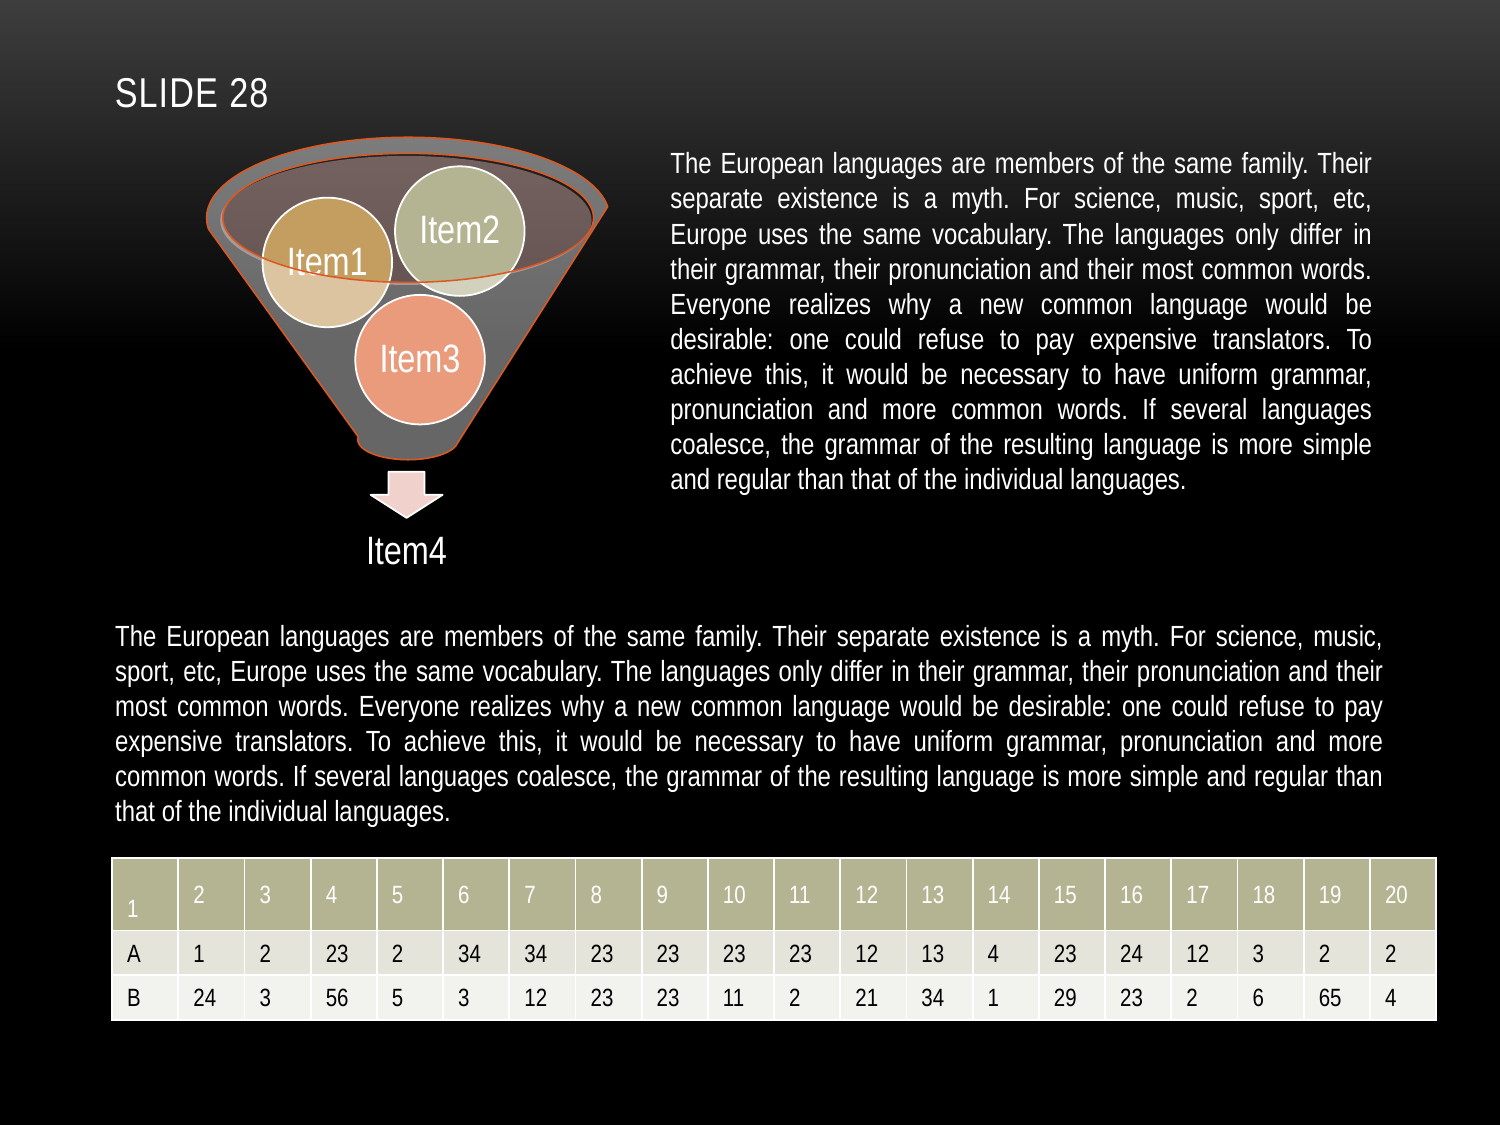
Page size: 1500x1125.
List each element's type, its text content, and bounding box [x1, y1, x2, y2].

table_cell 4 [1371, 976, 1435, 1019]
table_header 16 [1106, 859, 1170, 930]
text_box The European languages are members of the same family. Their separate existence is a myth. For science, music, sport, etc, Europe uses the same vocabulary. The languages only differ in their grammar, their pronunciation and their most common words. Everyone realizes why a new common language would be desirable: one could refuse to pay expensive translators. To achieve this, it would be necessary to have uniform grammar, pronunciation and more common words. If several languages coalesce, the grammar of the resulting language is more simple and regular than that of the individual languages. [739, 137, 1388, 609]
table_header 11 [775, 859, 839, 930]
table_cell 5 [378, 976, 442, 1019]
title Slide 28 [99, 19, 1400, 124]
table_header 1 [113, 859, 177, 930]
table_header 14 [974, 859, 1038, 930]
table_cell 29 [1040, 976, 1104, 1019]
table_cell 23 [1040, 931, 1104, 974]
table_cell 12 [510, 976, 575, 1019]
table_cell 3 [1238, 931, 1303, 974]
table_header 13 [907, 859, 972, 930]
table_cell 4 [974, 931, 1038, 974]
table_cell 1 [179, 931, 244, 974]
table_header 5 [378, 859, 442, 930]
table_cell 2 [1172, 976, 1237, 1019]
table_header 8 [576, 859, 641, 930]
table_cell 3 [245, 976, 310, 1019]
table_cell A [113, 931, 177, 974]
table_cell 24 [179, 976, 244, 1019]
table_cell 23 [312, 931, 376, 974]
table_cell 12 [841, 931, 906, 974]
table_header 20 [1371, 859, 1435, 930]
table_header 9 [643, 859, 707, 930]
table_cell 2 [1371, 931, 1435, 974]
table_cell 2 [775, 976, 839, 1019]
table_cell 56 [312, 976, 376, 1019]
table_cell B [113, 976, 177, 1019]
table_header 15 [1040, 859, 1104, 930]
table_cell 65 [1305, 976, 1369, 1019]
table_cell 2 [378, 931, 442, 974]
table_cell 1 [974, 976, 1038, 1019]
table_cell 11 [709, 976, 773, 1019]
table_cell 2 [245, 931, 310, 974]
table_cell 34 [510, 931, 575, 974]
table_cell 23 [709, 931, 773, 974]
table_cell 21 [841, 976, 906, 1019]
table_header 10 [709, 859, 773, 930]
table_cell 23 [643, 931, 707, 974]
table_cell 3 [444, 976, 508, 1019]
text_box The European languages are members of the same family. Their separate existence is a myth. For science, music, sport, etc, Europe uses the same vocabulary. The languages only differ in their grammar, their pronunciation and their most common words. Everyone realizes why a new common language would be desirable: one could refuse to pay expensive translators. To achieve this, it would be necessary to have uniform grammar, pronunciation and more common words. If several languages coalesce, the grammar of the resulting language is more simple and regular than that of the individual languages. [100, 609, 1400, 1125]
table_header 19 [1305, 859, 1369, 930]
table_cell 34 [907, 976, 972, 1019]
table_header 17 [1172, 859, 1237, 930]
table_cell 13 [907, 931, 972, 974]
table_header 6 [444, 859, 508, 930]
table_cell 12 [1172, 931, 1237, 974]
table_header 3 [245, 859, 310, 930]
table_cell 34 [444, 931, 508, 974]
table_cell 23 [643, 976, 707, 1019]
table_cell 23 [1106, 976, 1170, 1019]
table_header 4 [312, 859, 376, 930]
table_header 7 [510, 859, 575, 930]
table_header 18 [1238, 859, 1303, 930]
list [74, 136, 739, 599]
table_cell 2 [1305, 931, 1369, 974]
table_cell 23 [576, 931, 641, 974]
table_header 2 [179, 859, 244, 930]
table_cell 24 [1106, 931, 1170, 974]
table_cell 23 [576, 976, 641, 1019]
table_cell 6 [1238, 976, 1303, 1019]
table_header 12 [841, 859, 906, 930]
table_cell 23 [775, 931, 839, 974]
